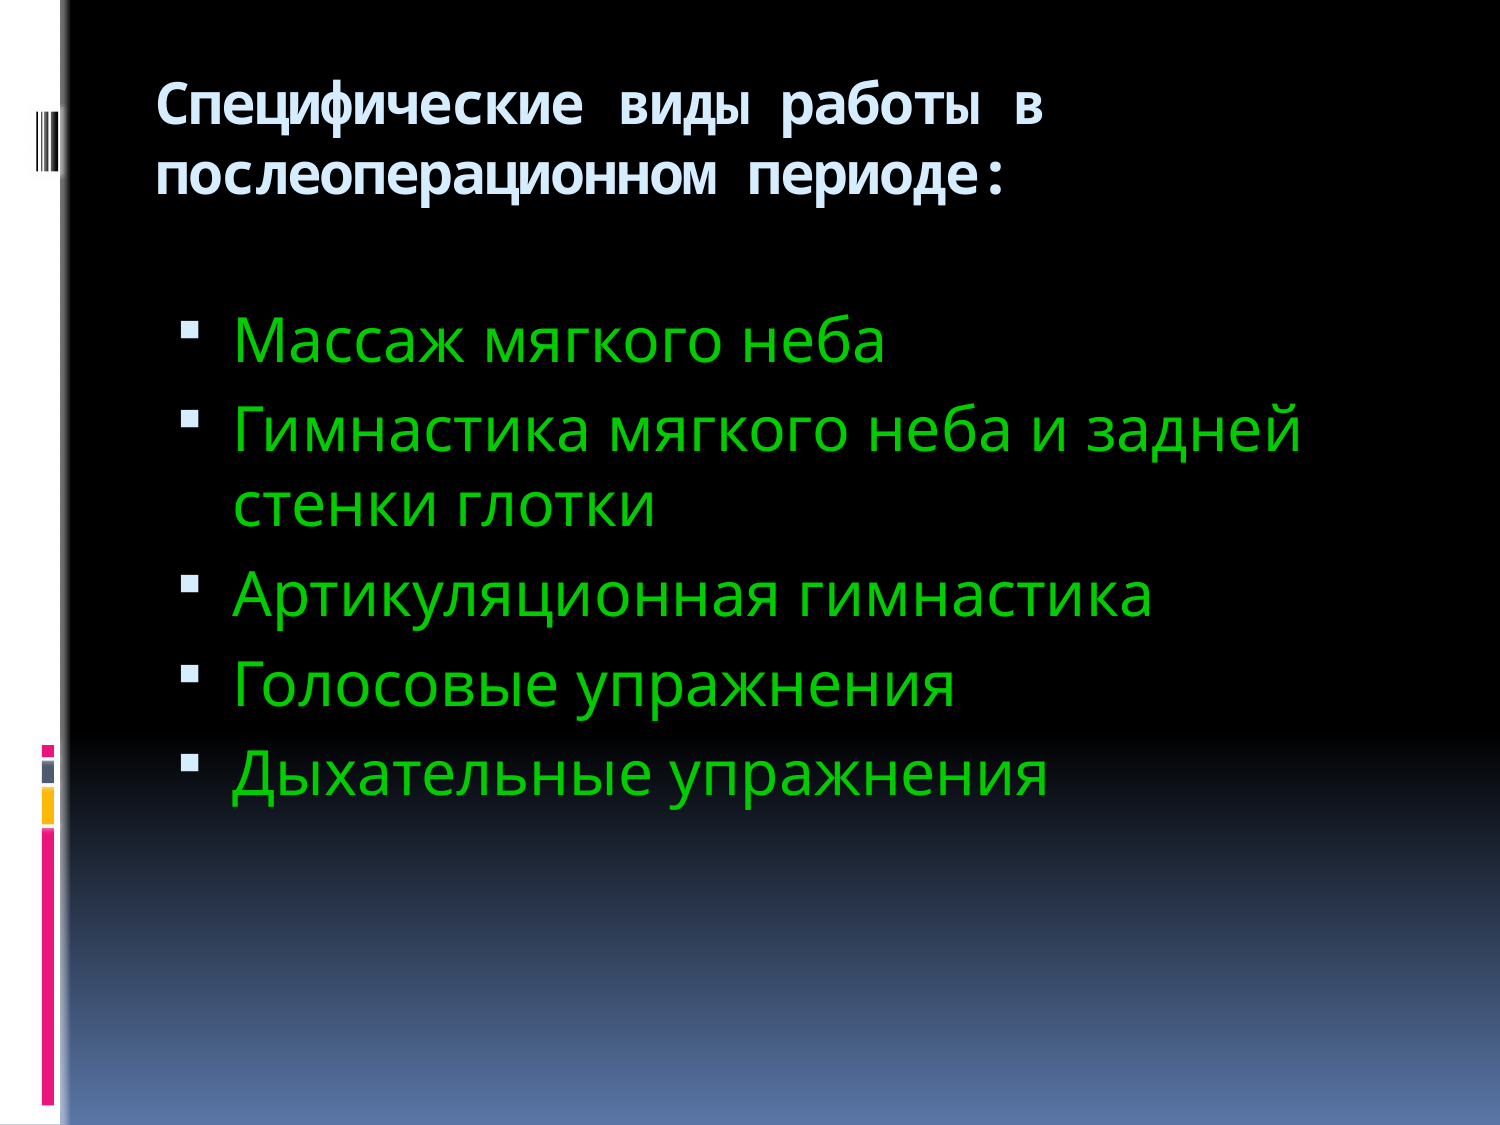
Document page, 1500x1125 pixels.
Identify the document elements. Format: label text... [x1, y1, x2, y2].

title Специфические виды работы в послеоперационном периоде: [140, 58, 1416, 221]
list Массаж мягкого неба Гимнастика мягкого неба и задней стенки глотки Артикуляционная гимнастика Голосовые упражнения Дыхательные упражнения [150, 292, 1425, 1043]
